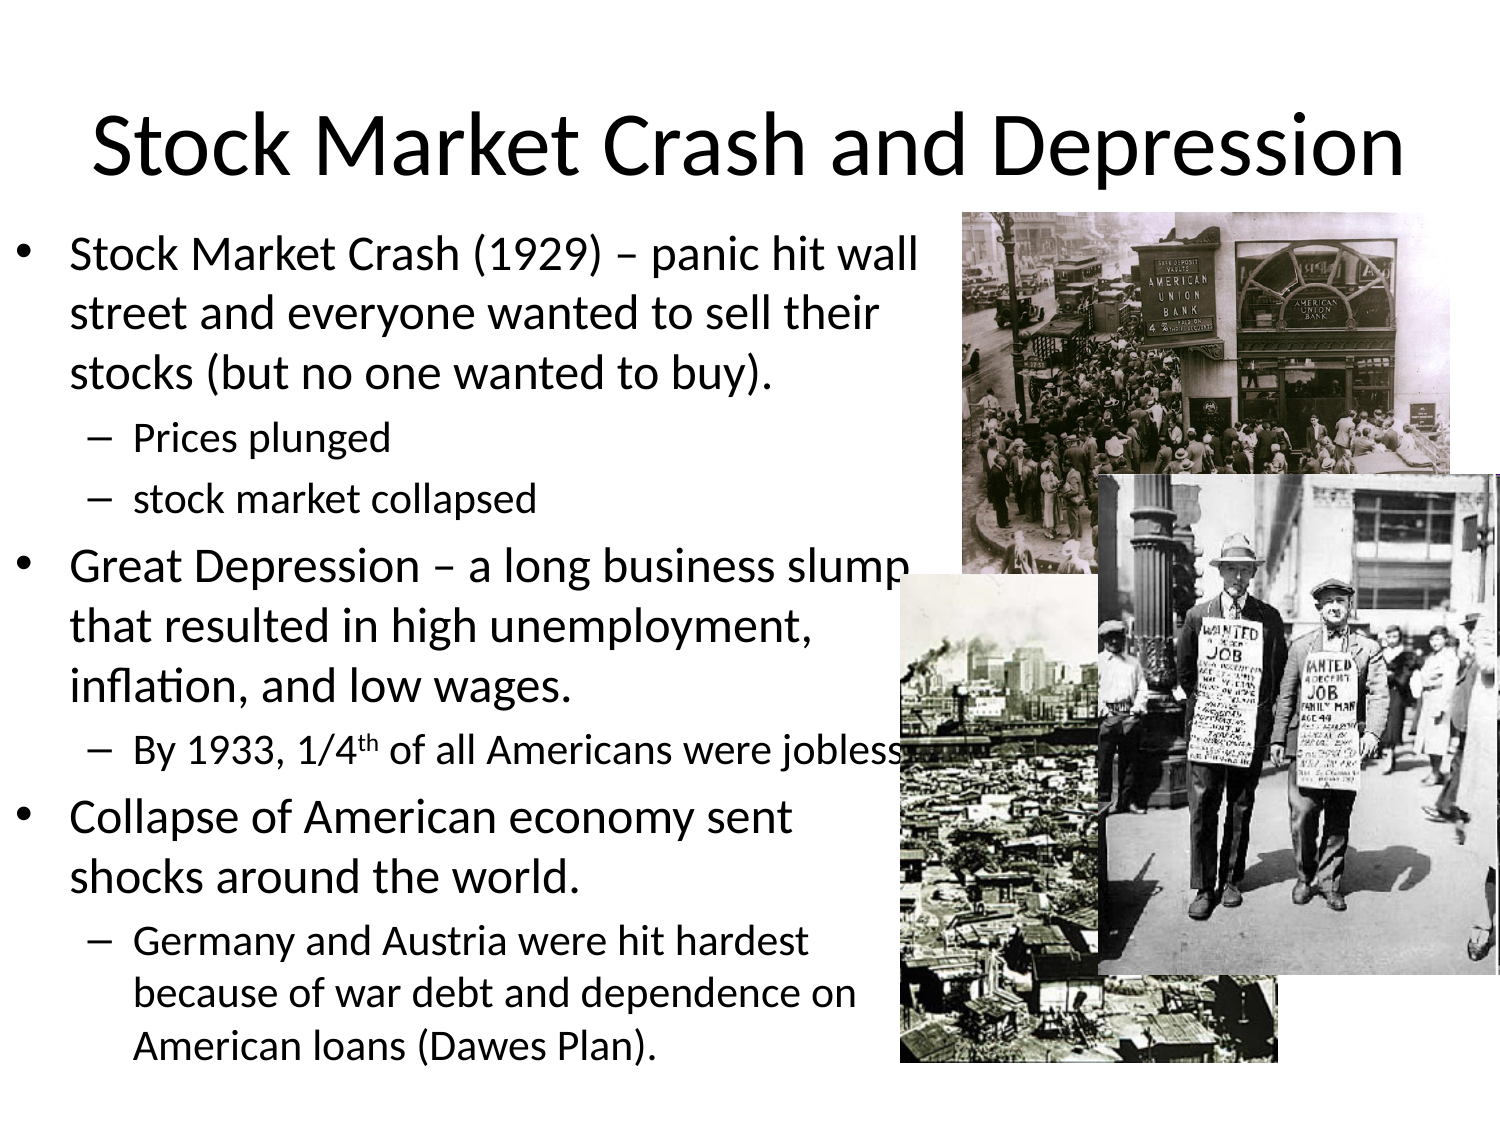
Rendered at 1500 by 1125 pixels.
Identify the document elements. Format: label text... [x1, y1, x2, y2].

title Stock Market Crash and Depression [75, 45, 1425, 233]
list Stock Market Crash (1929) – panic hit wall street and everyone wanted to sell their stocks (but no one wanted to buy). Prices plunged stock market collapsed Great Depression – a long business slump that resulted in high unemployment, inflation, and low wages. By 1933, 1/4th of all Americans were jobless Collapse of American economy sent shocks around the world. Germany and Austria were hit hardest because of war debt and dependence on American loans (Dawes Plan). [0, 212, 950, 1088]
picture [899, 212, 1500, 1063]
